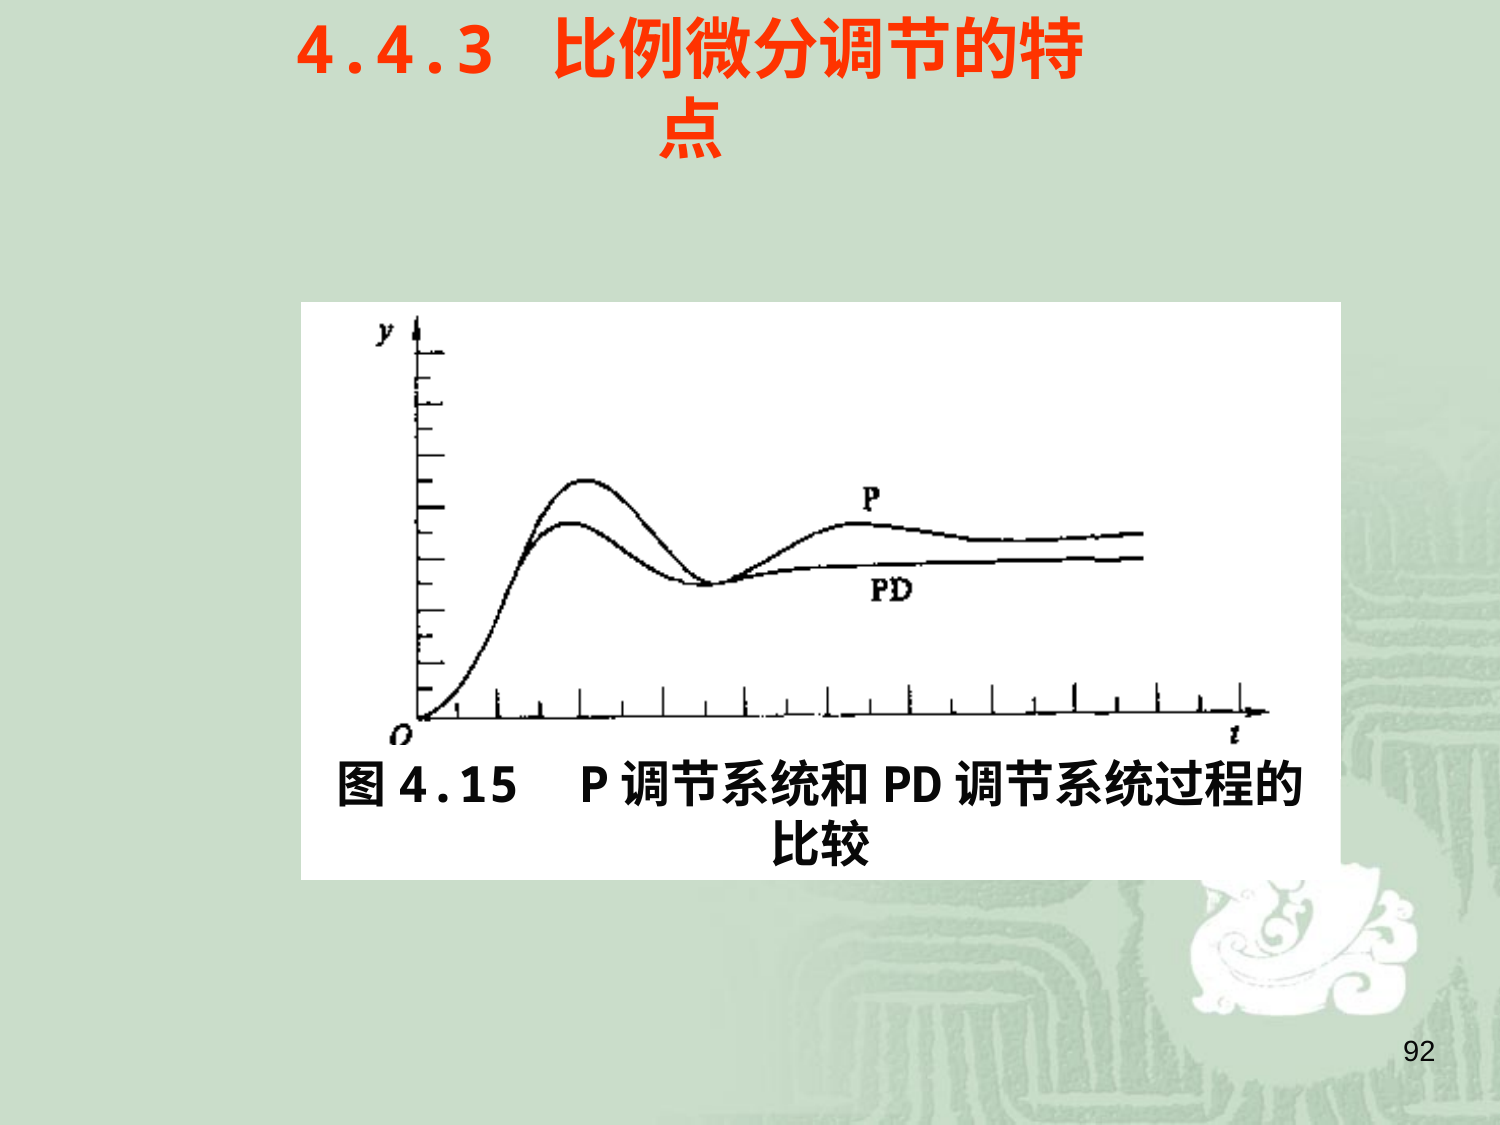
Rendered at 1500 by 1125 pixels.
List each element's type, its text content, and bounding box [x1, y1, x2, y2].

picture [0, 0, 1500, 1125]
text_box 4.4.3 比例微分调节的特点 [265, 0, 1117, 175]
slide_number 92 [1074, 1024, 1451, 1103]
text_box 图4.15 P调节系统和PD调节系统过程的比较 [301, 786, 1341, 880]
